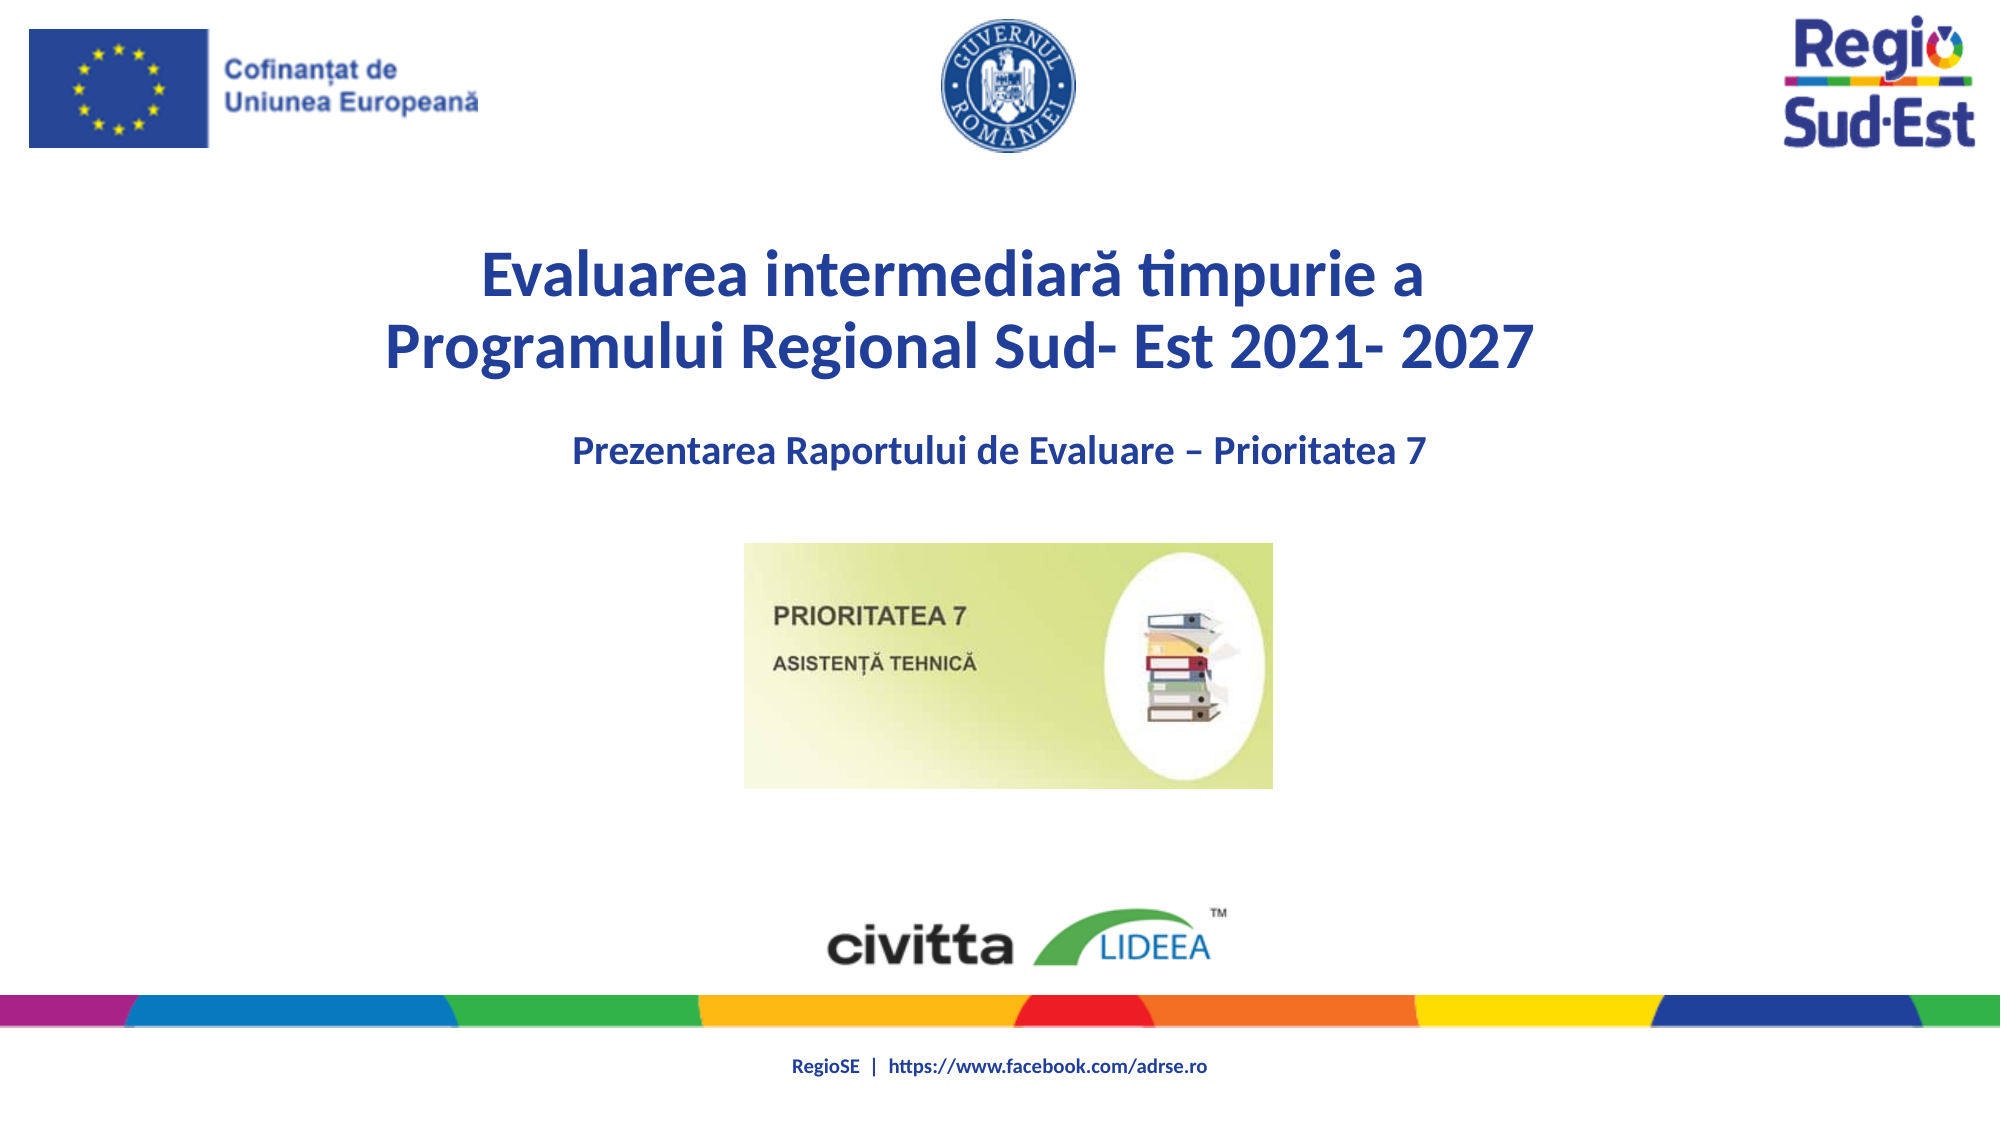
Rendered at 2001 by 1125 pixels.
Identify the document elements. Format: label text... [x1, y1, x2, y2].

picture [0, 995, 2000, 1029]
picture [941, 19, 1076, 153]
picture [1759, 0, 2000, 220]
title Evaluarea intermediară timpurie a Programului Regional Sud- Est 2021- 2027 [211, 240, 1711, 390]
picture [744, 543, 1273, 789]
subtitle Prezentarea Raportului de Evaluare – Prioritatea 7 [249, 421, 1750, 482]
text_box RegioSE | https://www.facebook.com/adrse.ro [776, 1029, 1223, 1085]
picture [821, 895, 1234, 982]
picture [28, 28, 478, 148]
